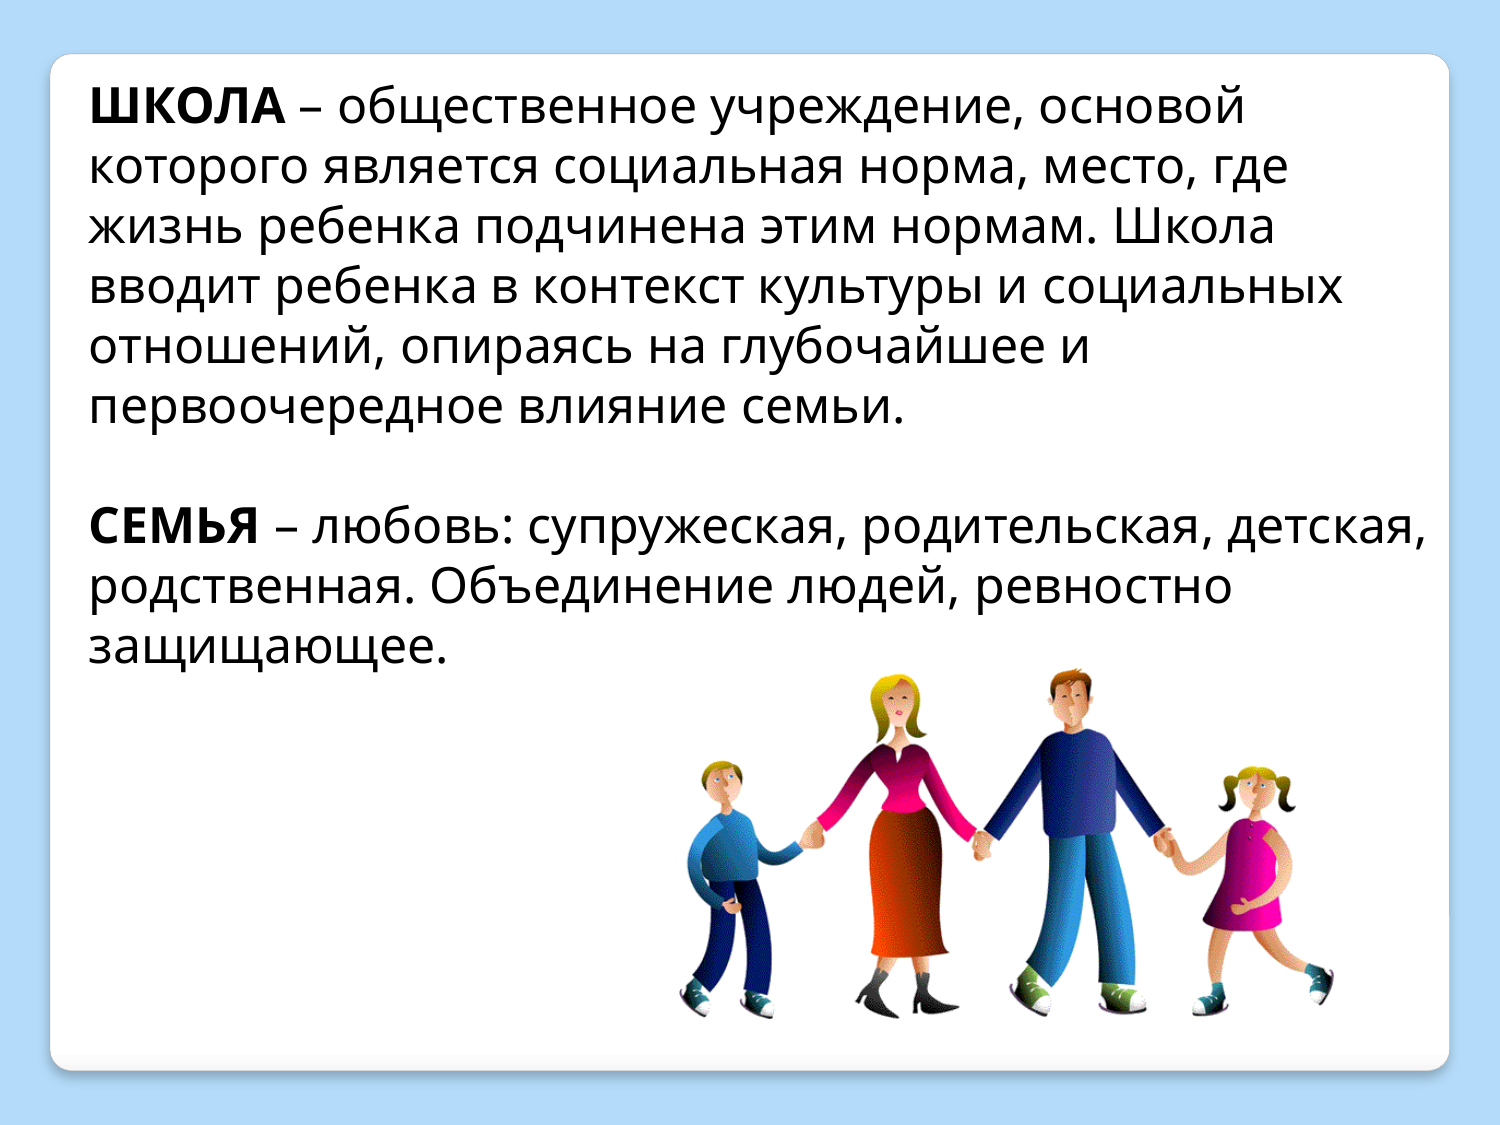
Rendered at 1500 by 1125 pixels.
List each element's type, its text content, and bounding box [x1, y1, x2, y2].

picture [678, 668, 1335, 1020]
text_box ШКОЛА – общественное учреждение, основой которого является социальная норма, место, где жизнь ребенка подчинена этим нормам. Школа вводит ребенка в контекст культуры и социальных отношений, опираясь на глубочайшее и первоочередное влияние семьи. СЕМЬЯ – любовь: супружеская, родительская, детская, родственная. Объединение людей, ревностно защищающее. [74, 66, 1445, 802]
